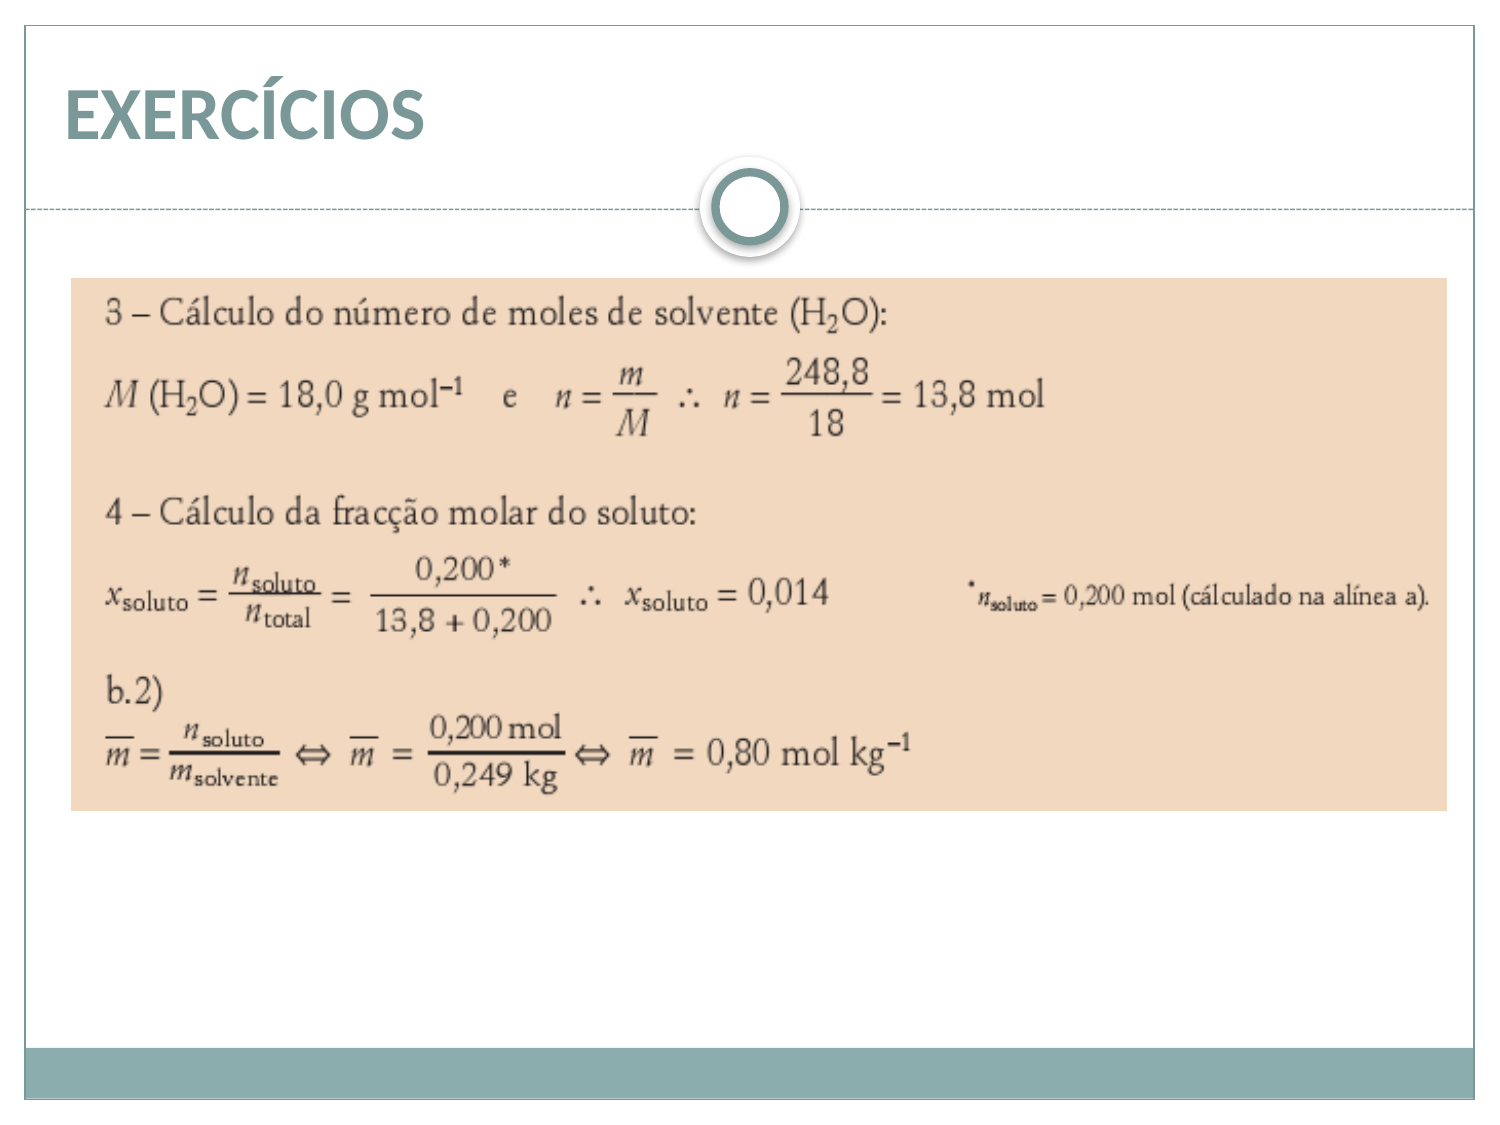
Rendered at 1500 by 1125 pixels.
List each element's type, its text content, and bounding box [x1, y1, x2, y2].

title EXERCÍCIOS [49, 37, 1450, 162]
picture [71, 278, 1448, 811]
